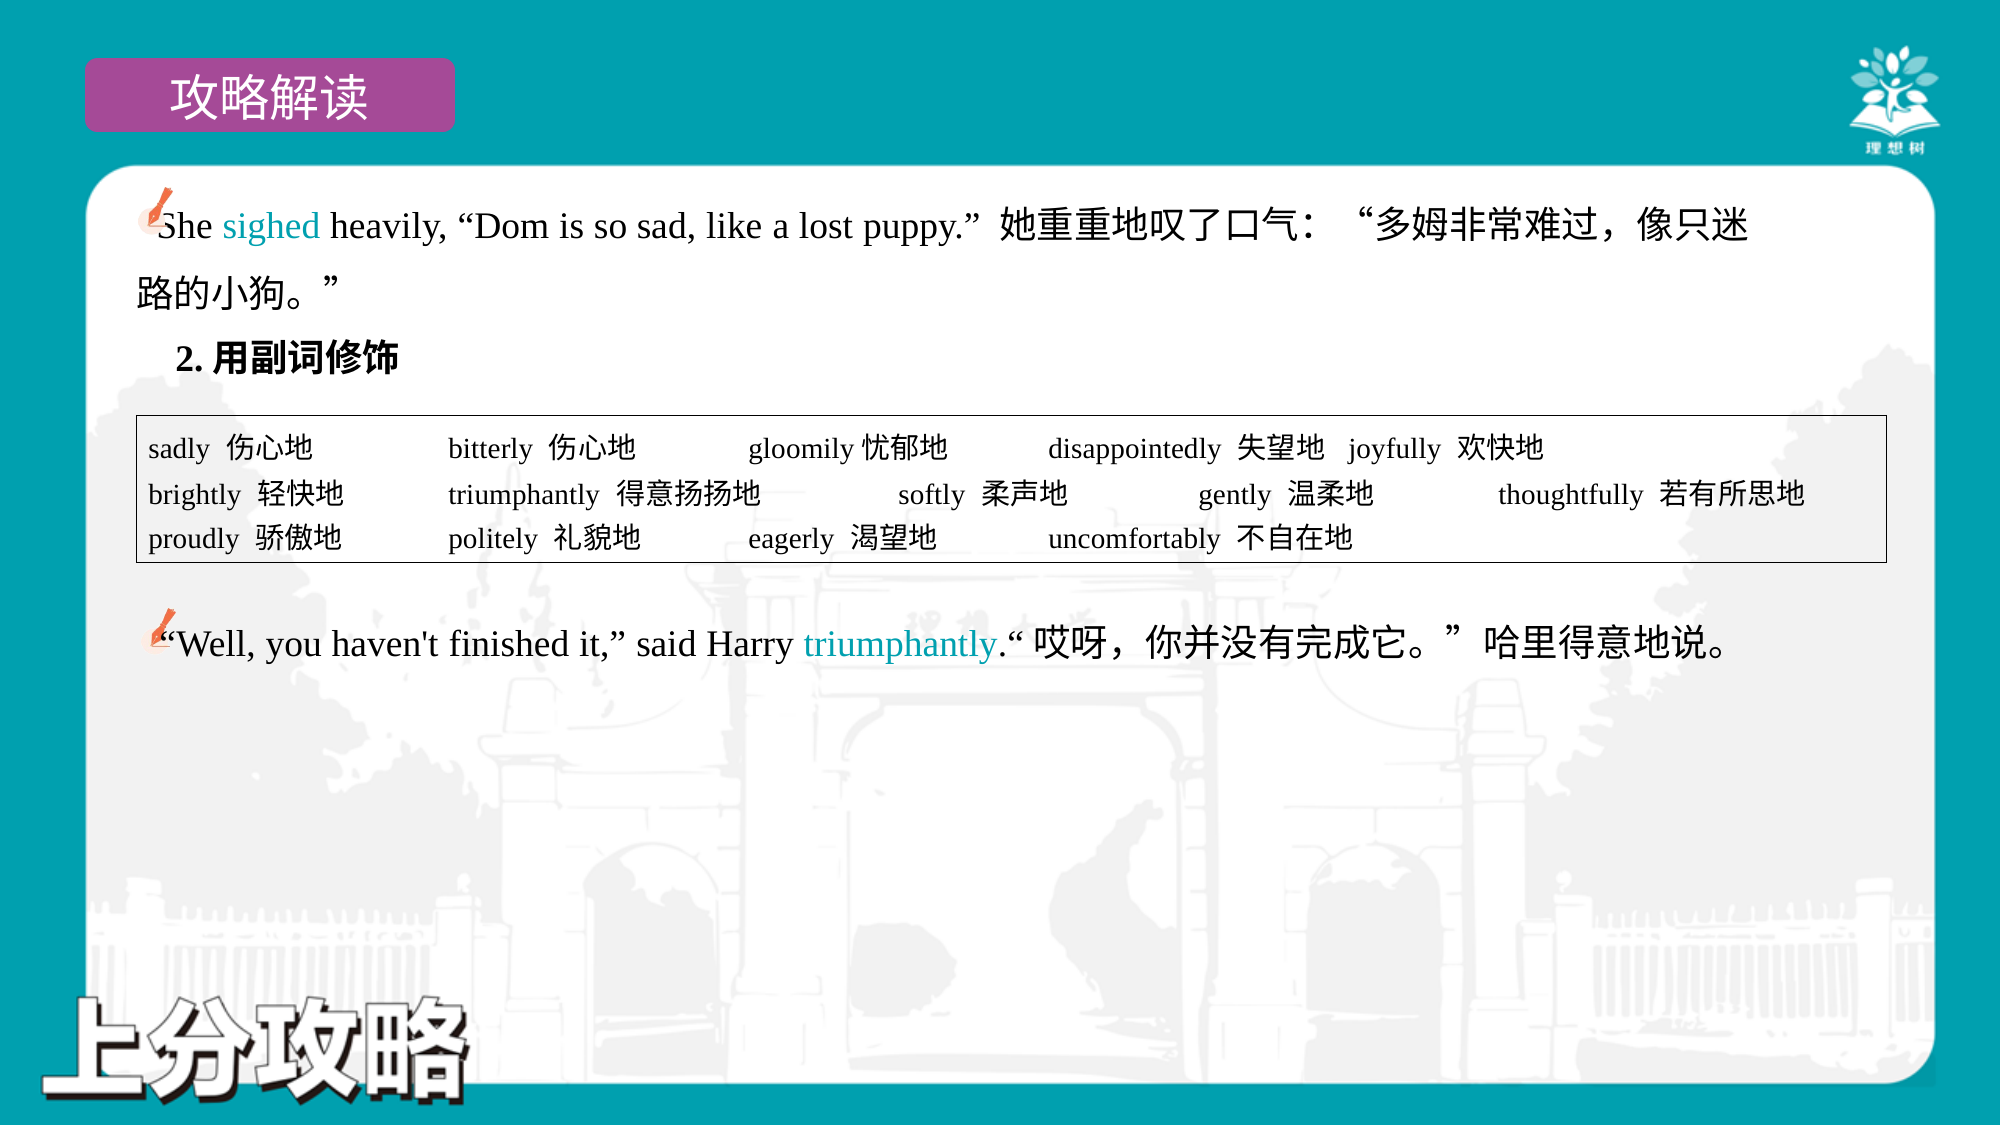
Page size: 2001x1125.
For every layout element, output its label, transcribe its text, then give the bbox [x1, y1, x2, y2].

text_box She sighed heavily, “Dom is so sad, like a lost puppy.” 她重重地叹了口气：“多姆非常难过，像只迷 路的小狗。” 2.用副词修饰 [136, 177, 1865, 373]
picture [0, 0, 2000, 1125]
text_box “Well, you haven't finished it,” said Harry triumphantly.“哎呀，你并没有完成它。”哈里得意地说。 [139, 597, 1865, 657]
table_header sadly 伤心地 bitterly 伤心地 gloomily忧郁地 disappointedly 失望地 joyfully 欢快地 brightly 轻快地 triumphantly 得意扬扬地 softly 柔声地 gently 温柔地 thoughtfully 若有所思地 proudly 骄傲地 politely 礼貌地 eagerly 渴望地 uncomfortably 不自在地 [137, 416, 1886, 562]
